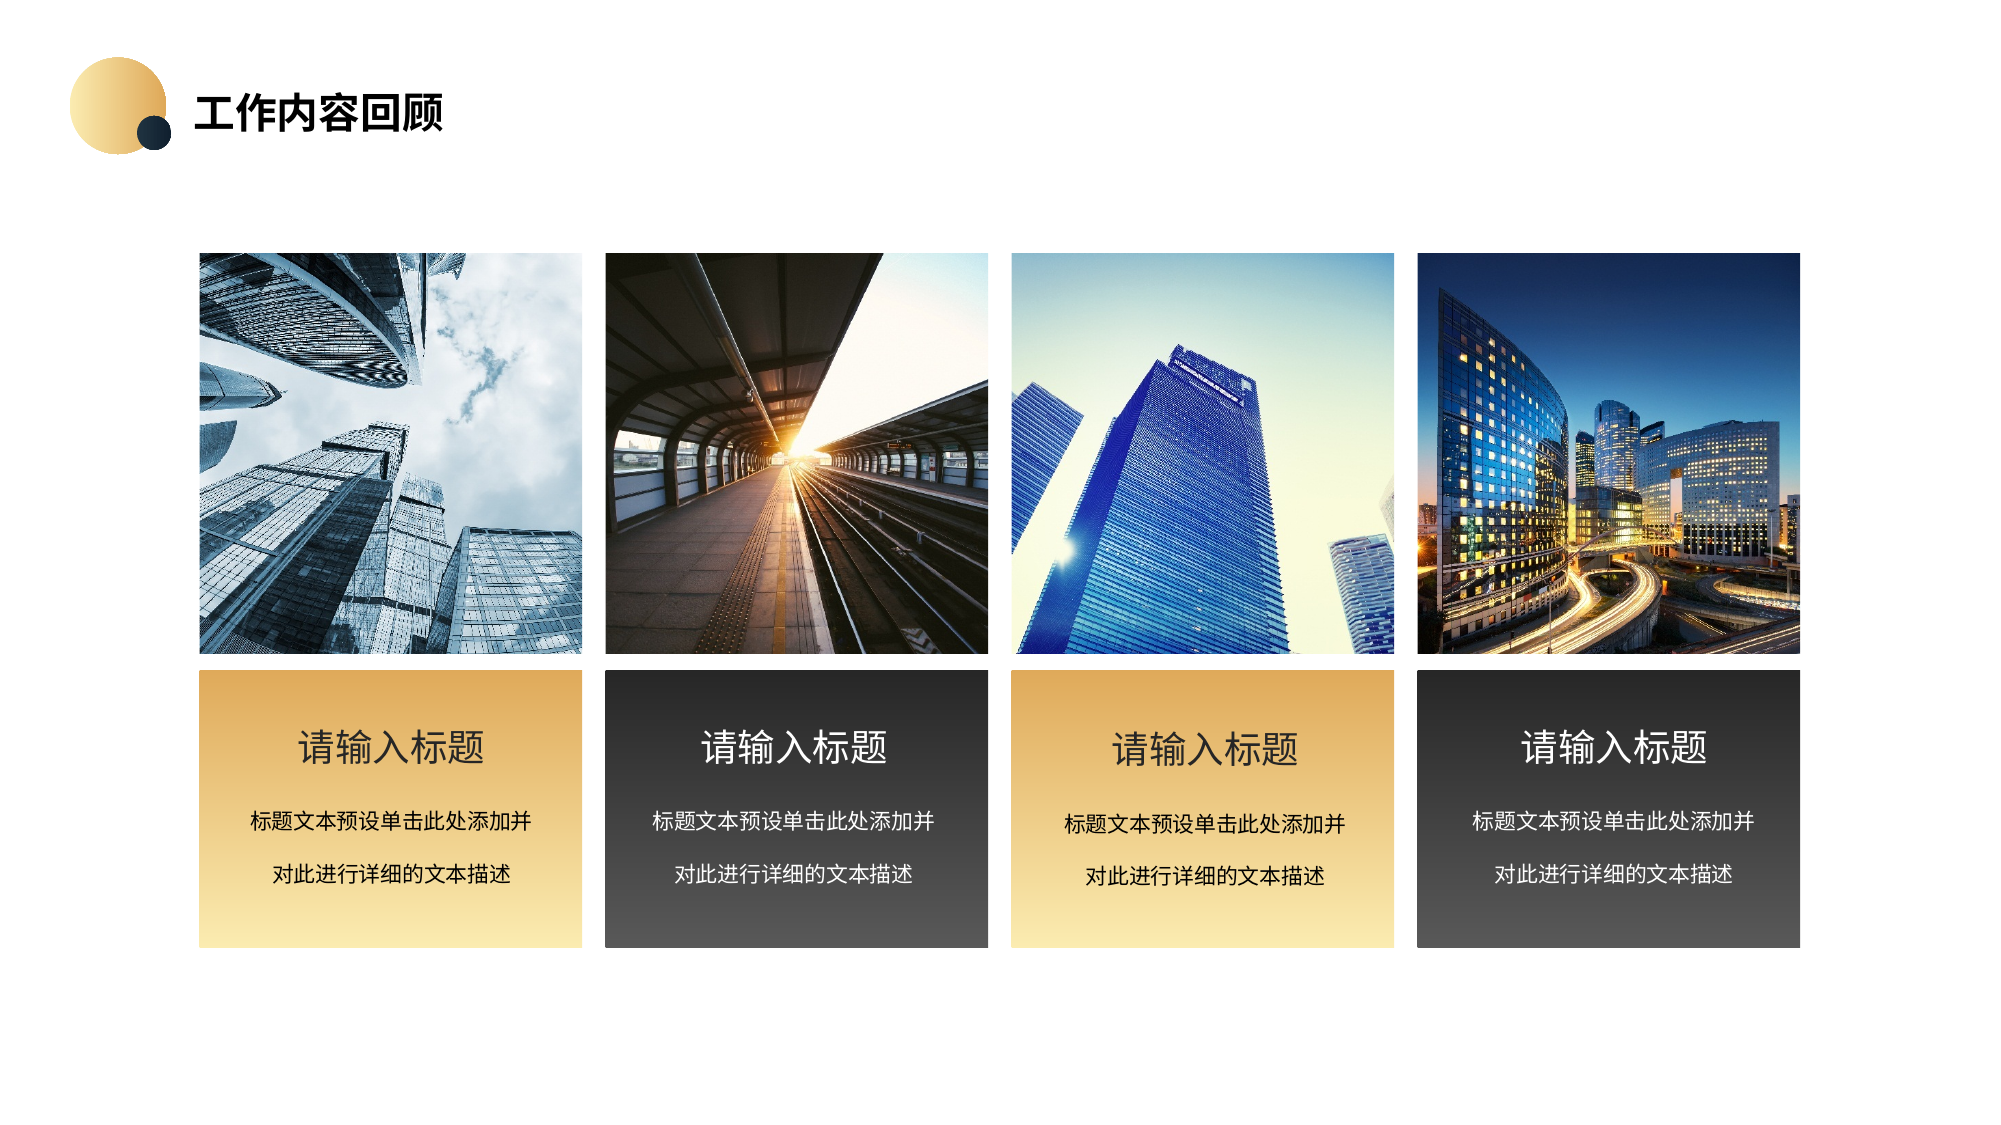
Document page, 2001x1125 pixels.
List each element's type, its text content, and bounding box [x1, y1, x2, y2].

text_box 工作内容回顾 [193, 86, 497, 137]
text_box 请输入标题 [1043, 719, 1368, 824]
picture [199, 253, 583, 654]
text_box [1417, 670, 1801, 948]
text_box 请输入标题 [632, 717, 956, 821]
text_box 标题文本预设单击此处添加并对此进行详细的文本描述 [1045, 776, 1365, 897]
text_box [135, 114, 173, 152]
text_box [199, 670, 583, 948]
picture [1417, 253, 1801, 654]
picture [1011, 253, 1395, 654]
picture [605, 253, 989, 654]
text_box [68, 56, 168, 156]
text_box [605, 670, 989, 948]
text_box [1011, 670, 1395, 948]
text_box 标题文本预设单击此处添加并对此进行详细的文本描述 [232, 774, 552, 894]
text_box 标题文本预设单击此处添加并对此进行详细的文本描述 [1454, 774, 1774, 894]
text_box 标题文本预设单击此处添加并对此进行详细的文本描述 [634, 774, 954, 894]
text_box 请输入标题 [1452, 717, 1777, 821]
text_box 请输入标题 [229, 717, 554, 821]
